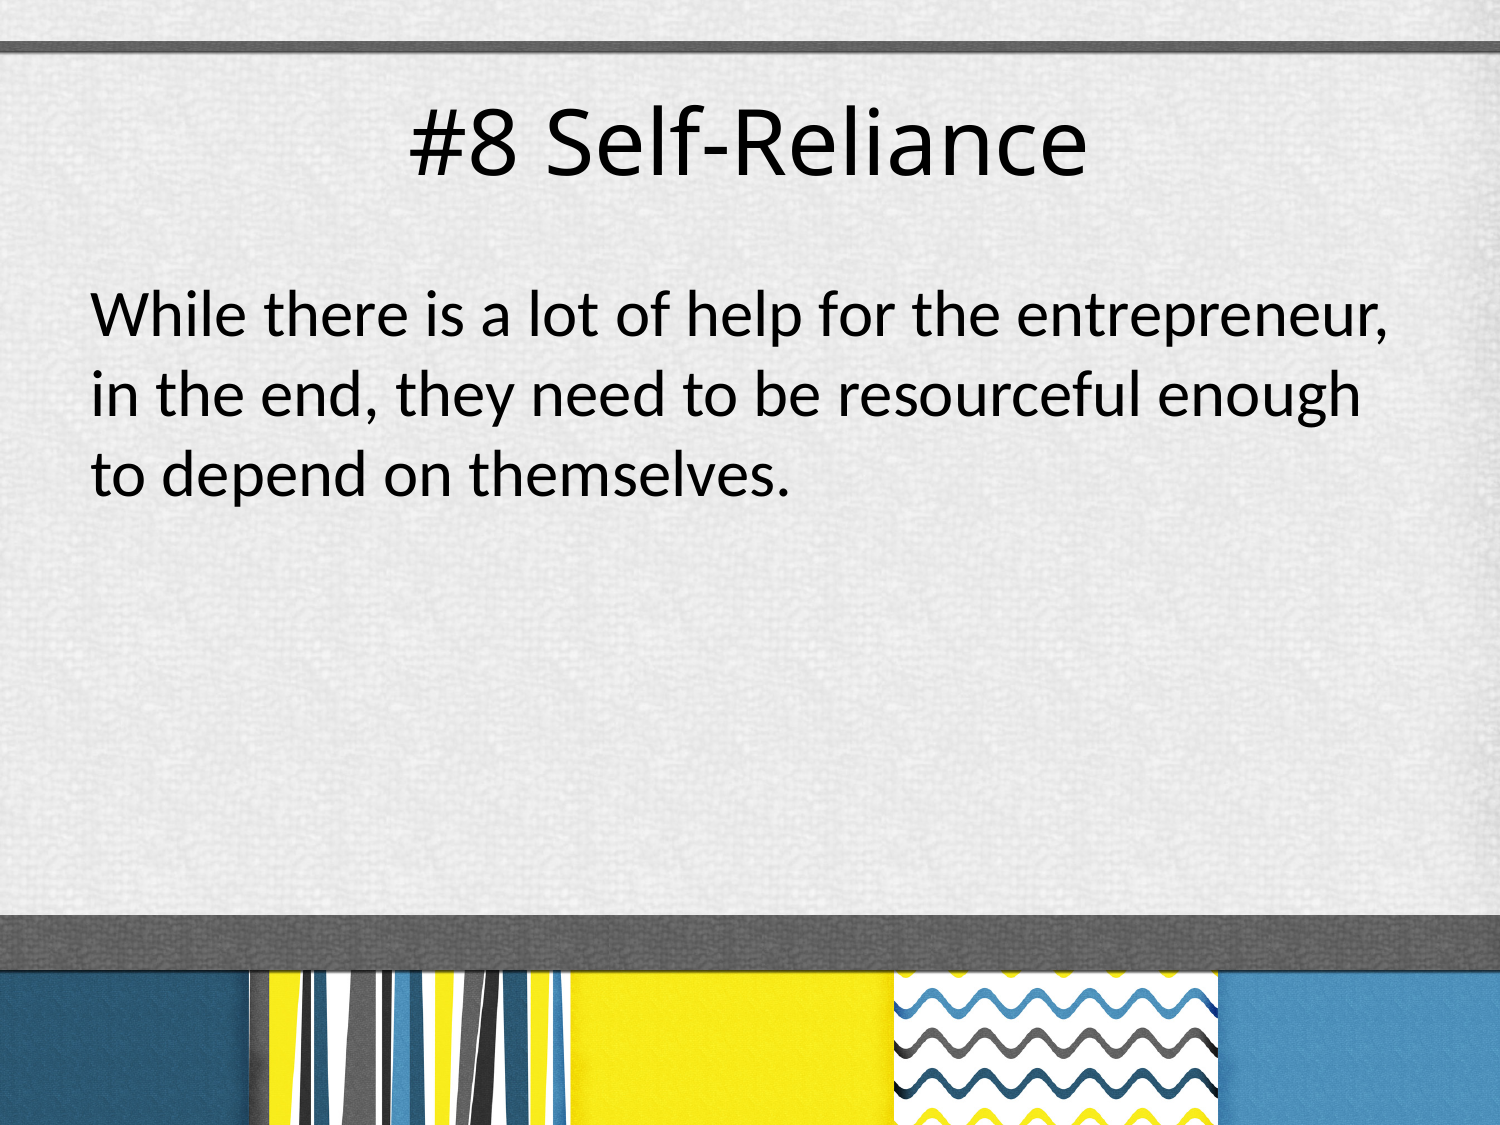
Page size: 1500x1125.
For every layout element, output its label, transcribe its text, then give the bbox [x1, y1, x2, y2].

picture [0, 0, 1500, 1125]
list While there is a lot of help for the entrepreneur, in the end, they need to be resourceful enough to depend on themselves. [75, 262, 1425, 1005]
title #8 Self-Reliance [75, 45, 1425, 233]
